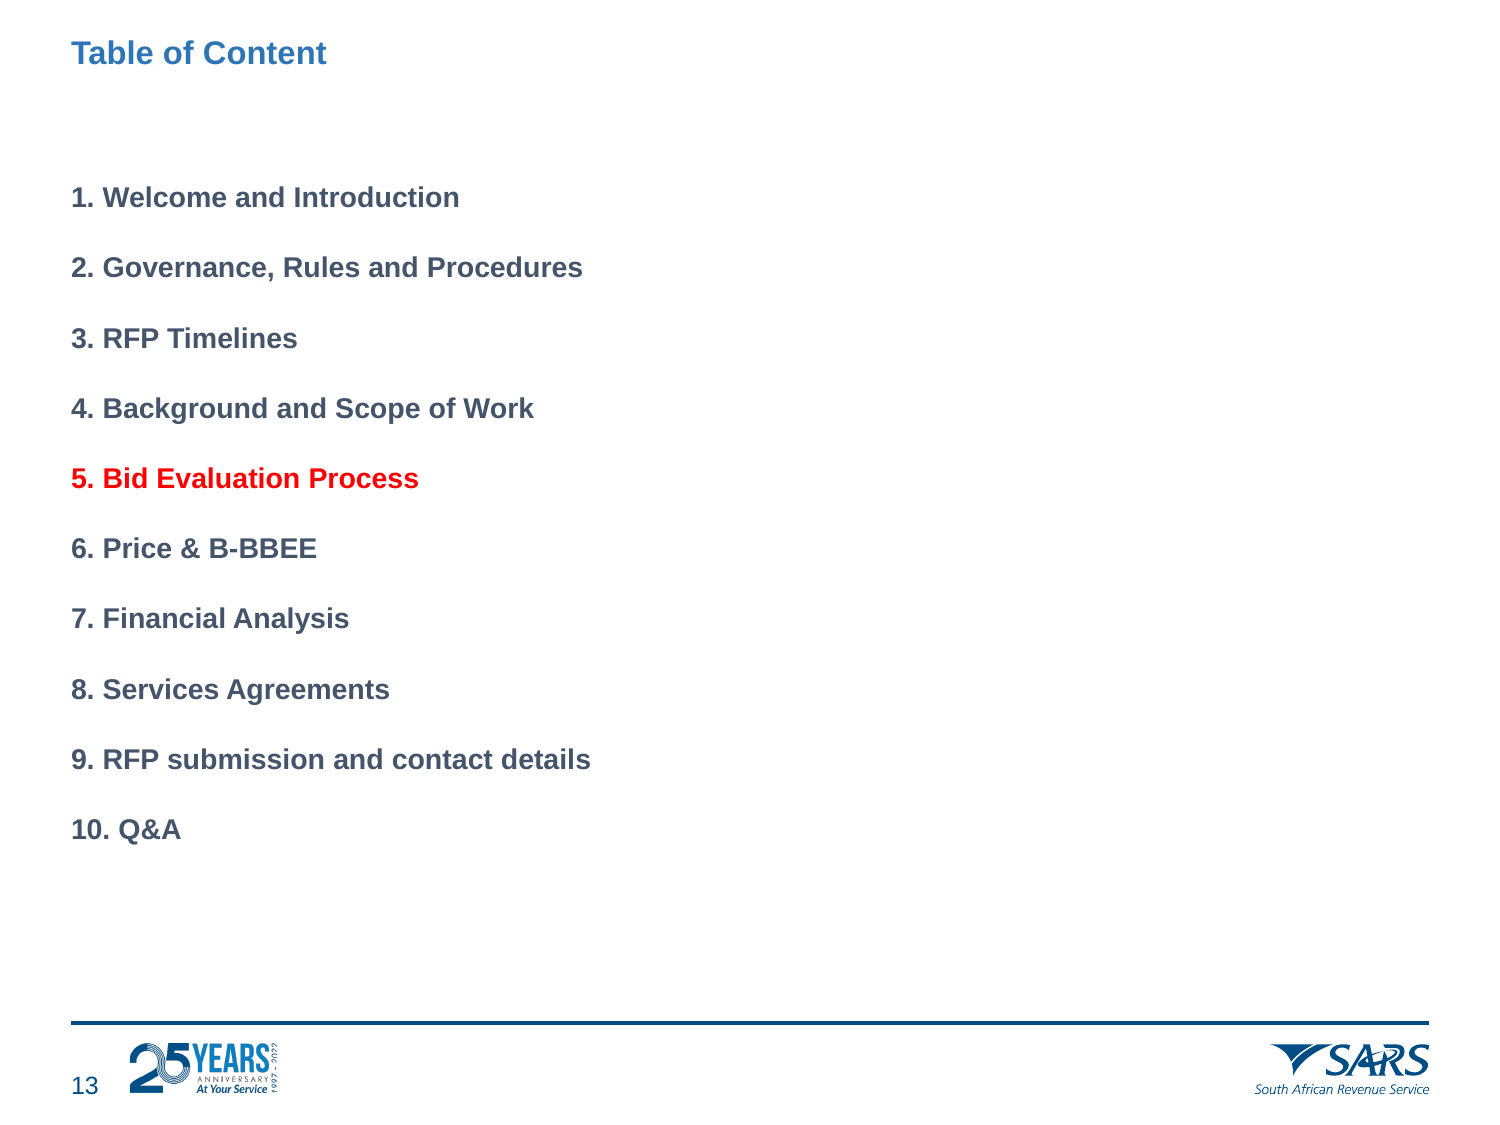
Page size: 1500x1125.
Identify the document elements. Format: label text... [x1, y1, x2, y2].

slide_number 12 [56, 1054, 394, 1115]
title Table of Content [56, 28, 1350, 116]
list 1. Welcome and Introduction 2. Governance, Rules and Procedures 3. RFP Timelines 4. Background and Scope of Work 5. Bid Evaluation Process 6. Price & B-BBEE 7. Financial Analysis 8. Services Agreements 9. RFP submission and contact details 10. Q&A [56, 159, 1430, 857]
